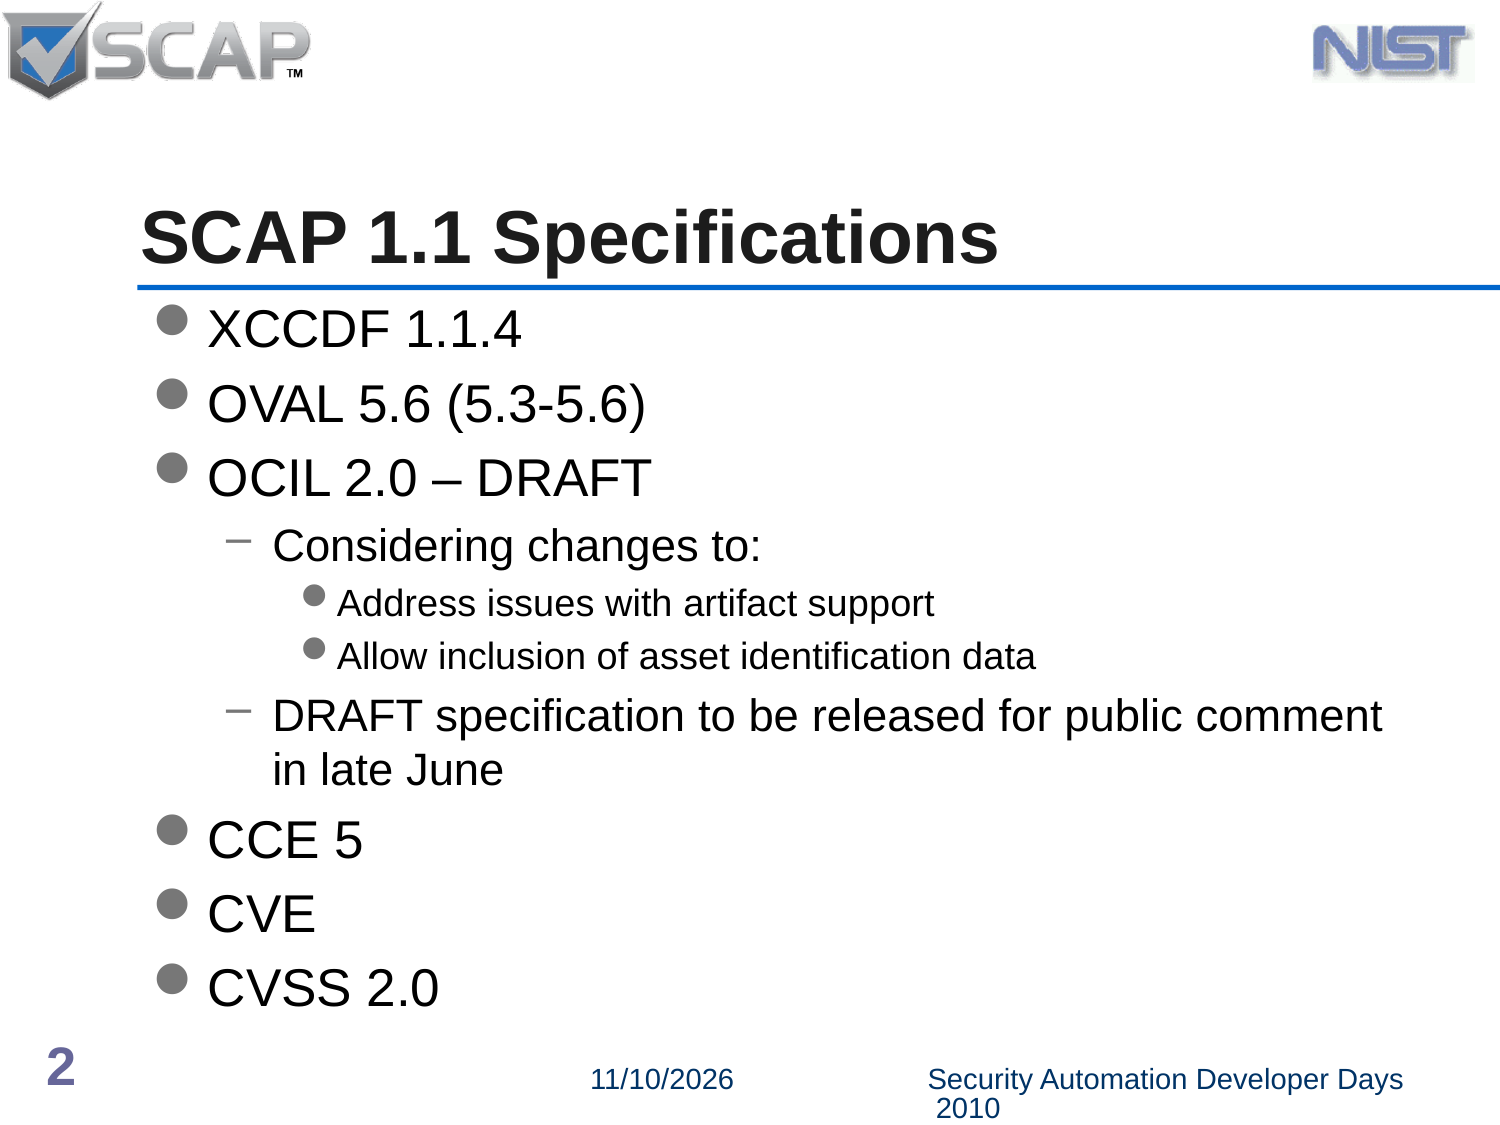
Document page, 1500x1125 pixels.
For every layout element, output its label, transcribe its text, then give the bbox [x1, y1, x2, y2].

title SCAP 1.1 Specifications [124, 99, 1426, 288]
slide_number 2 [13, 1023, 111, 1105]
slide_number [399, 1024, 750, 1104]
footer Security Automation Developer Days 2010 [912, 1024, 1426, 1104]
list XCCDF 1.1.4 OVAL 5.6 (5.3-5.6) OCIL 2.0 – DRAFT Considering changes to: Address issues with artifact support Allow inclusion of asset identification data DRAFT specification to be released for public comment in late June CCE 5 CVE CVSS 2.0 [137, 287, 1400, 1026]
picture [0, 0, 313, 103]
picture [1312, 24, 1475, 83]
